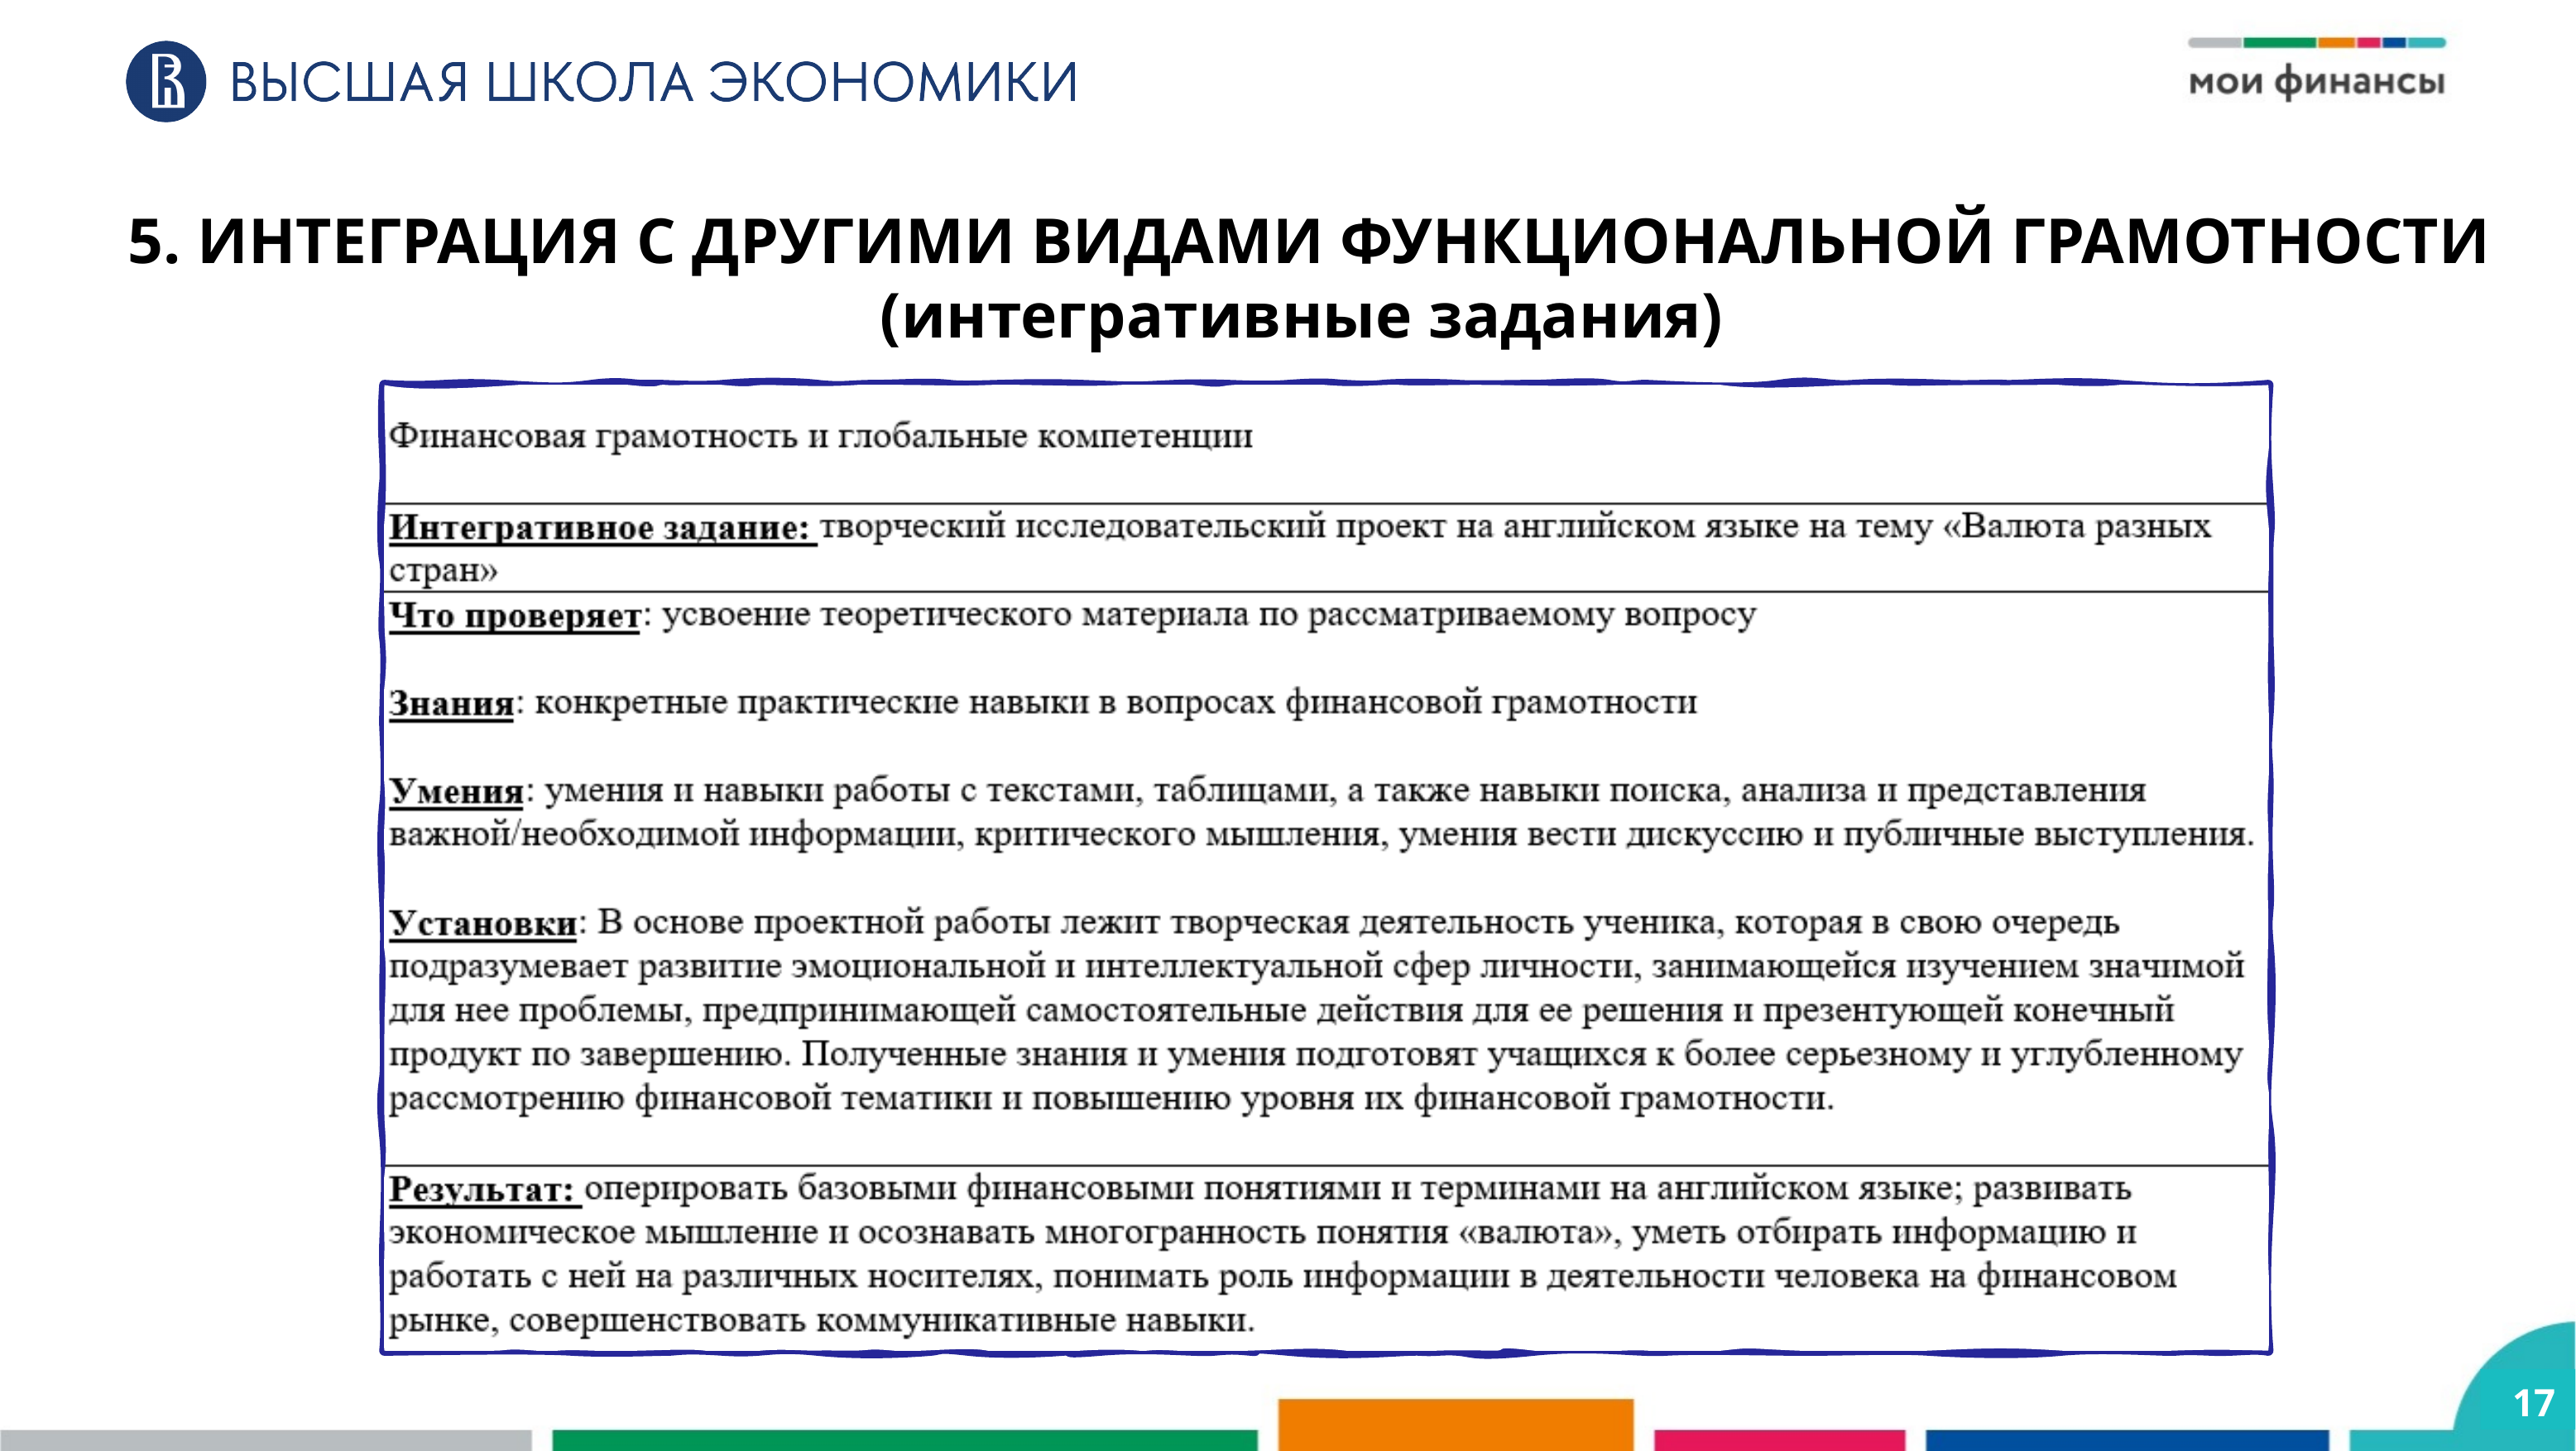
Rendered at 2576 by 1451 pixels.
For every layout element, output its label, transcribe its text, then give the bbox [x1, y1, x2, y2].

picture [384, 385, 2269, 1351]
text_box 17 [2480, 1368, 2576, 1430]
picture [0, 0, 2576, 1451]
text_box 5. ИНТЕГРАЦИЯ С ДРУГИМИ ВИДАМИ ФУНКЦИОНАЛЬНОЙ ГРАМОТНОСТИ (интегративные задания) [44, 192, 2576, 435]
